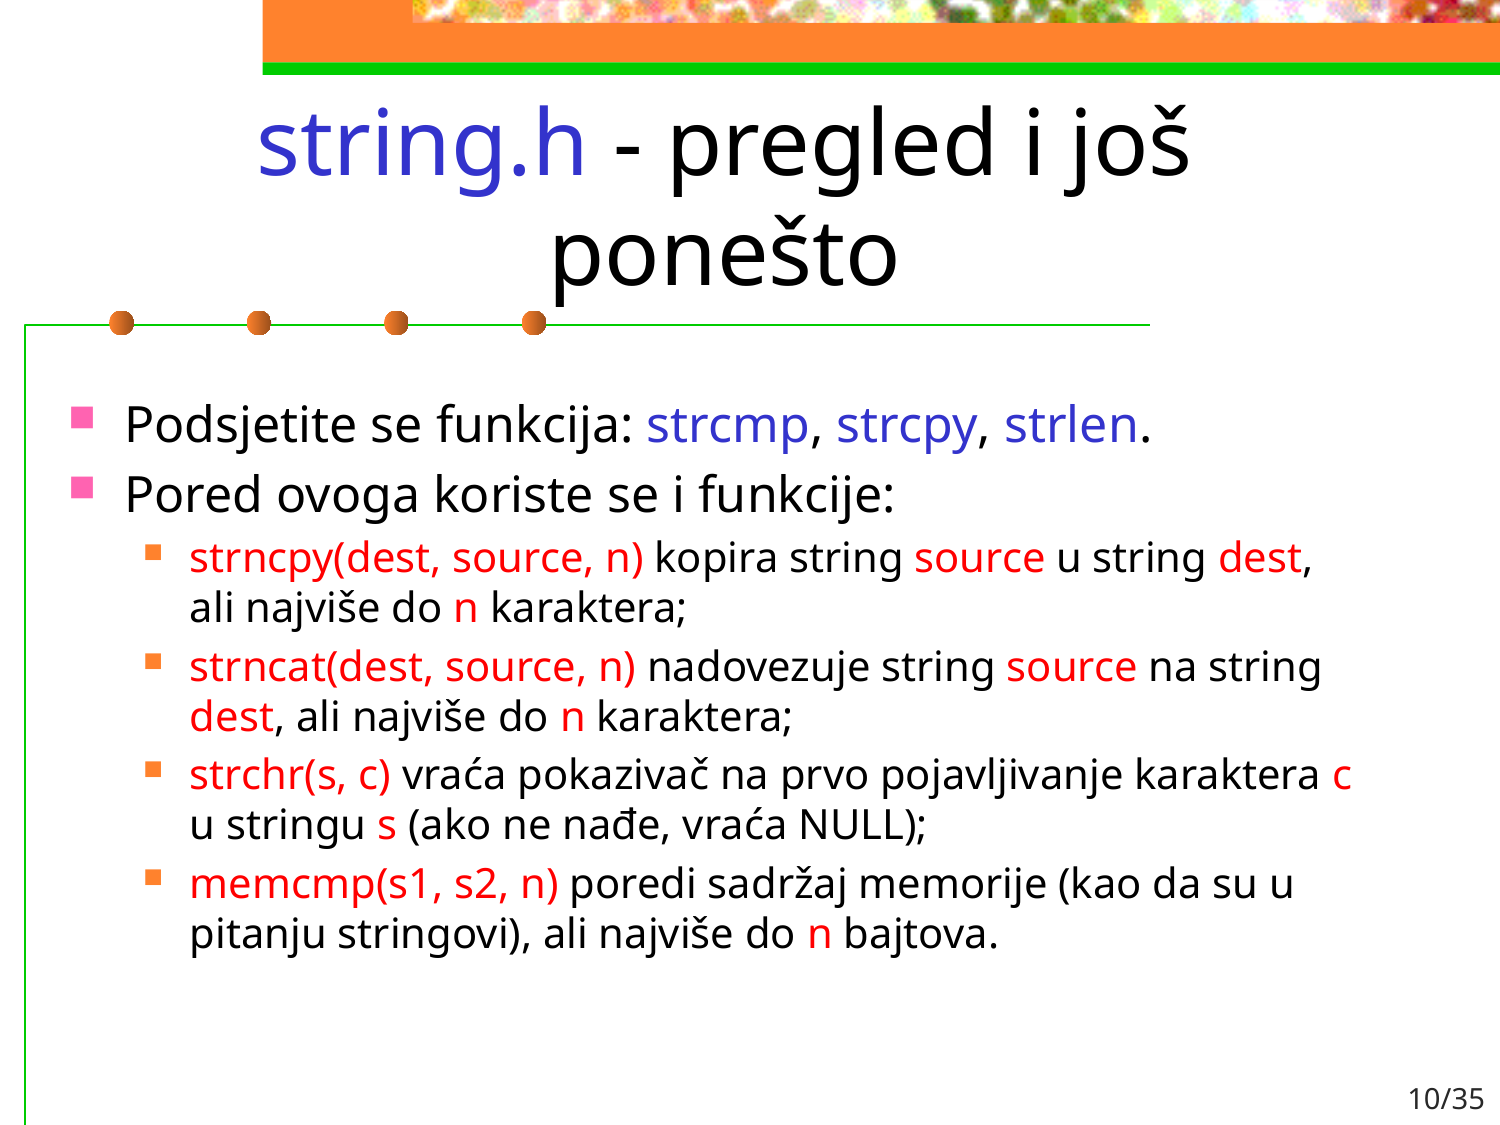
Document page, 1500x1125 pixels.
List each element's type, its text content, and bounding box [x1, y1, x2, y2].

text_box 10/35 [1374, 1072, 1500, 1123]
picture [412, 0, 1500, 23]
title string.h - pregled i još ponešto [87, 99, 1363, 288]
list Podsjetite se funkcija: strcmp, strcpy, strlen. Pored ovoga koriste se i funkcije: strncpy(dest, source, n) kopira string source u string dest, ali najviše do n karaktera; strncat(dest, source, n) nadovezuje string source na string dest, ali najviše do n karaktera; strchr(s, c) vraća pokazivač na prvo pojavljivanje karaktera c u stringu s (ako ne nađe, vraća NULL); memcmp(s1, s2, n) poredi sadržaj memorije (kao da su u pitanju stringovi), ali najviše do n bajtova. [53, 385, 1376, 1000]
